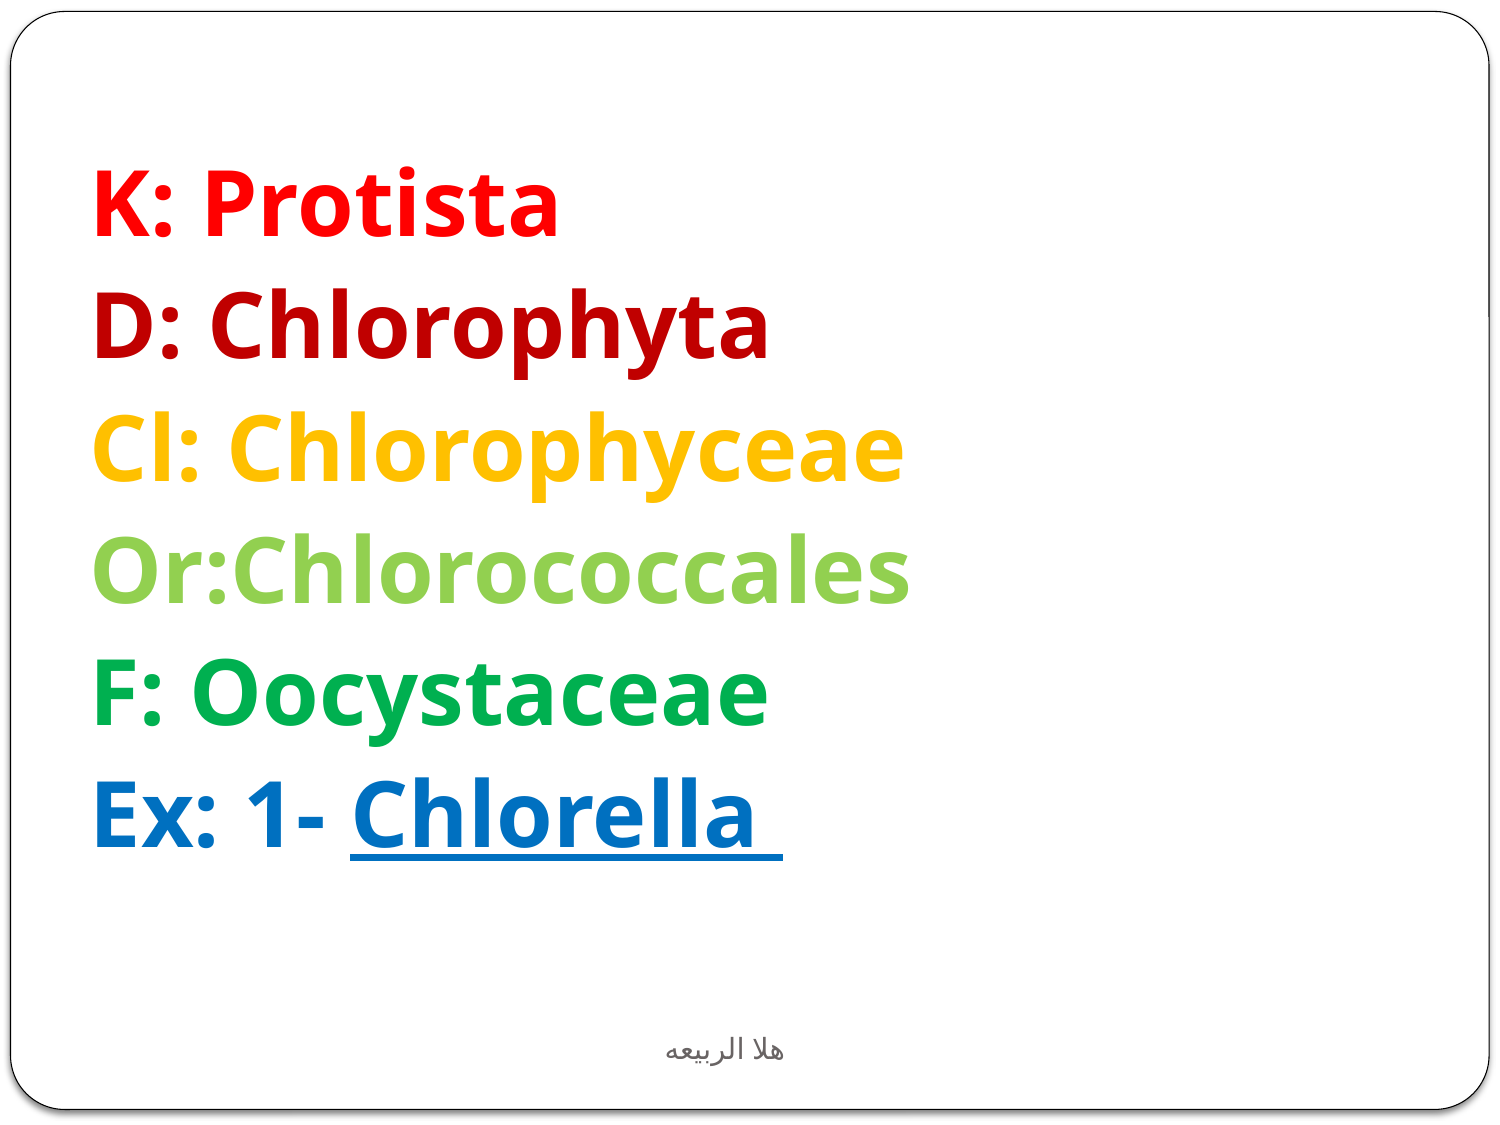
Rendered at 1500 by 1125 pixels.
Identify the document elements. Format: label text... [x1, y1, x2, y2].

list K: Protista D: Chlorophyta Cl: Chlorophyceae Or:Chlorococcales F: Oocystaceae Ex: 1- Chlorella [75, 137, 1425, 1005]
footer هلا الربيعه [150, 1012, 800, 1088]
